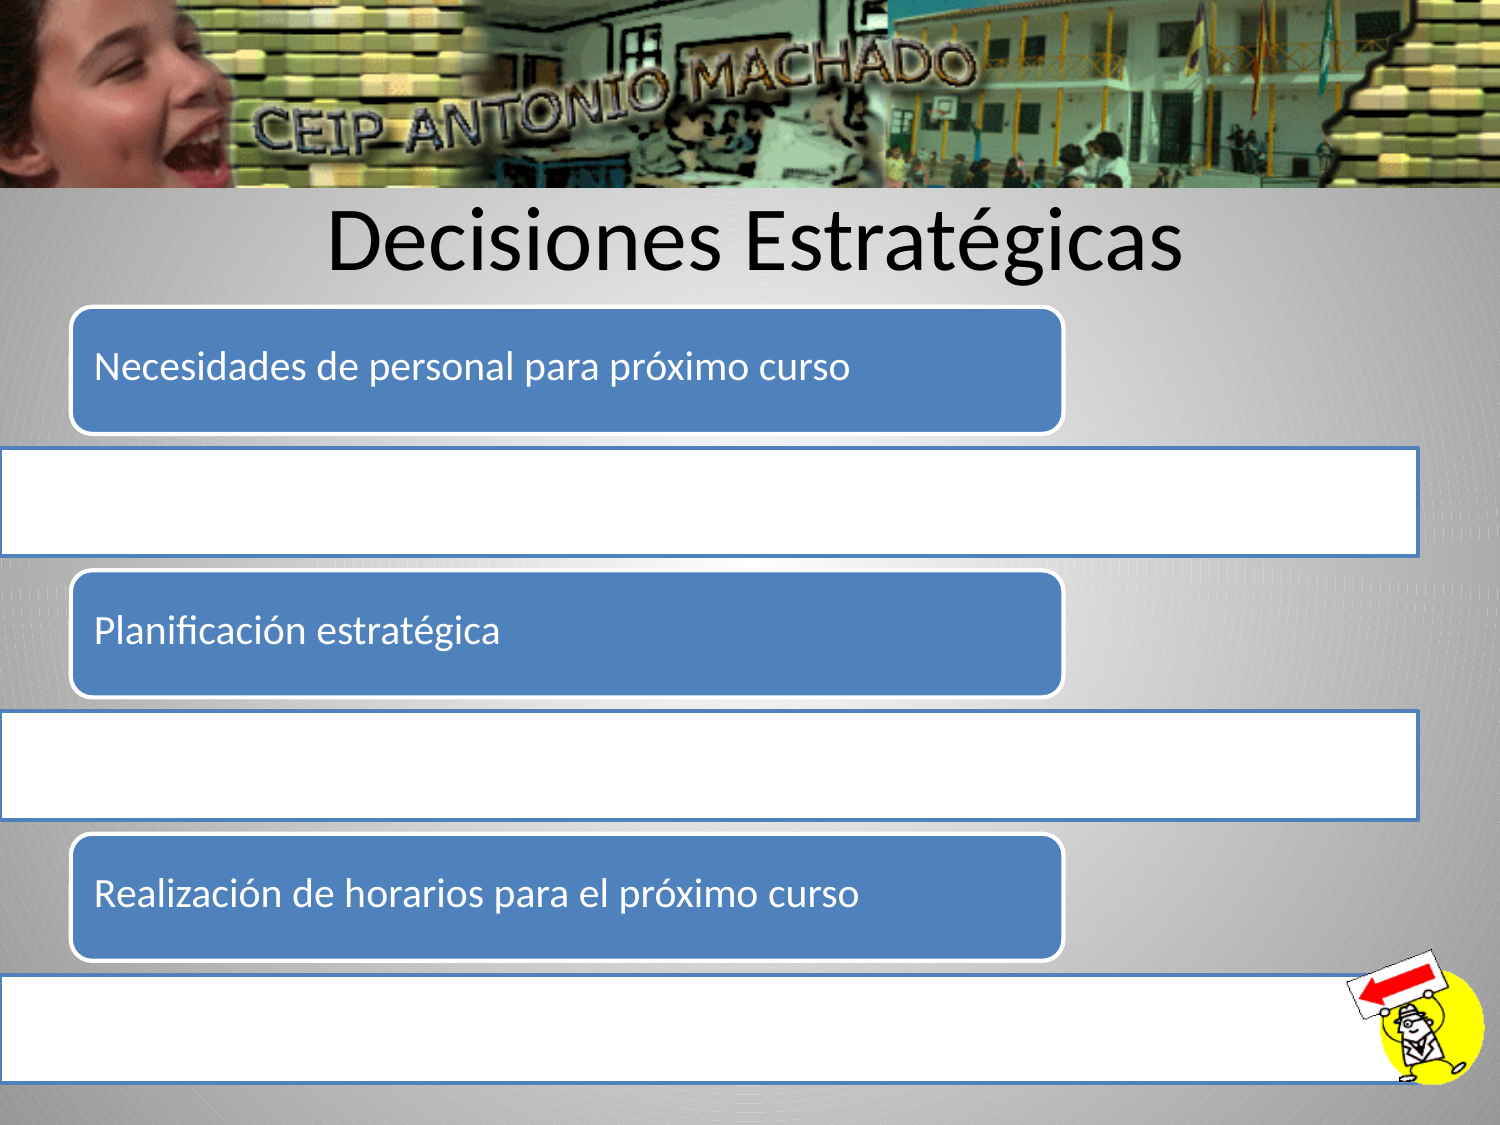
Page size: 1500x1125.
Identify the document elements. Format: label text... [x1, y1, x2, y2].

title Decisiones Estratégicas [304, 199, 1207, 291]
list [0, 0, 1500, 188]
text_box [0, 292, 1419, 1084]
picture [1344, 948, 1500, 1087]
